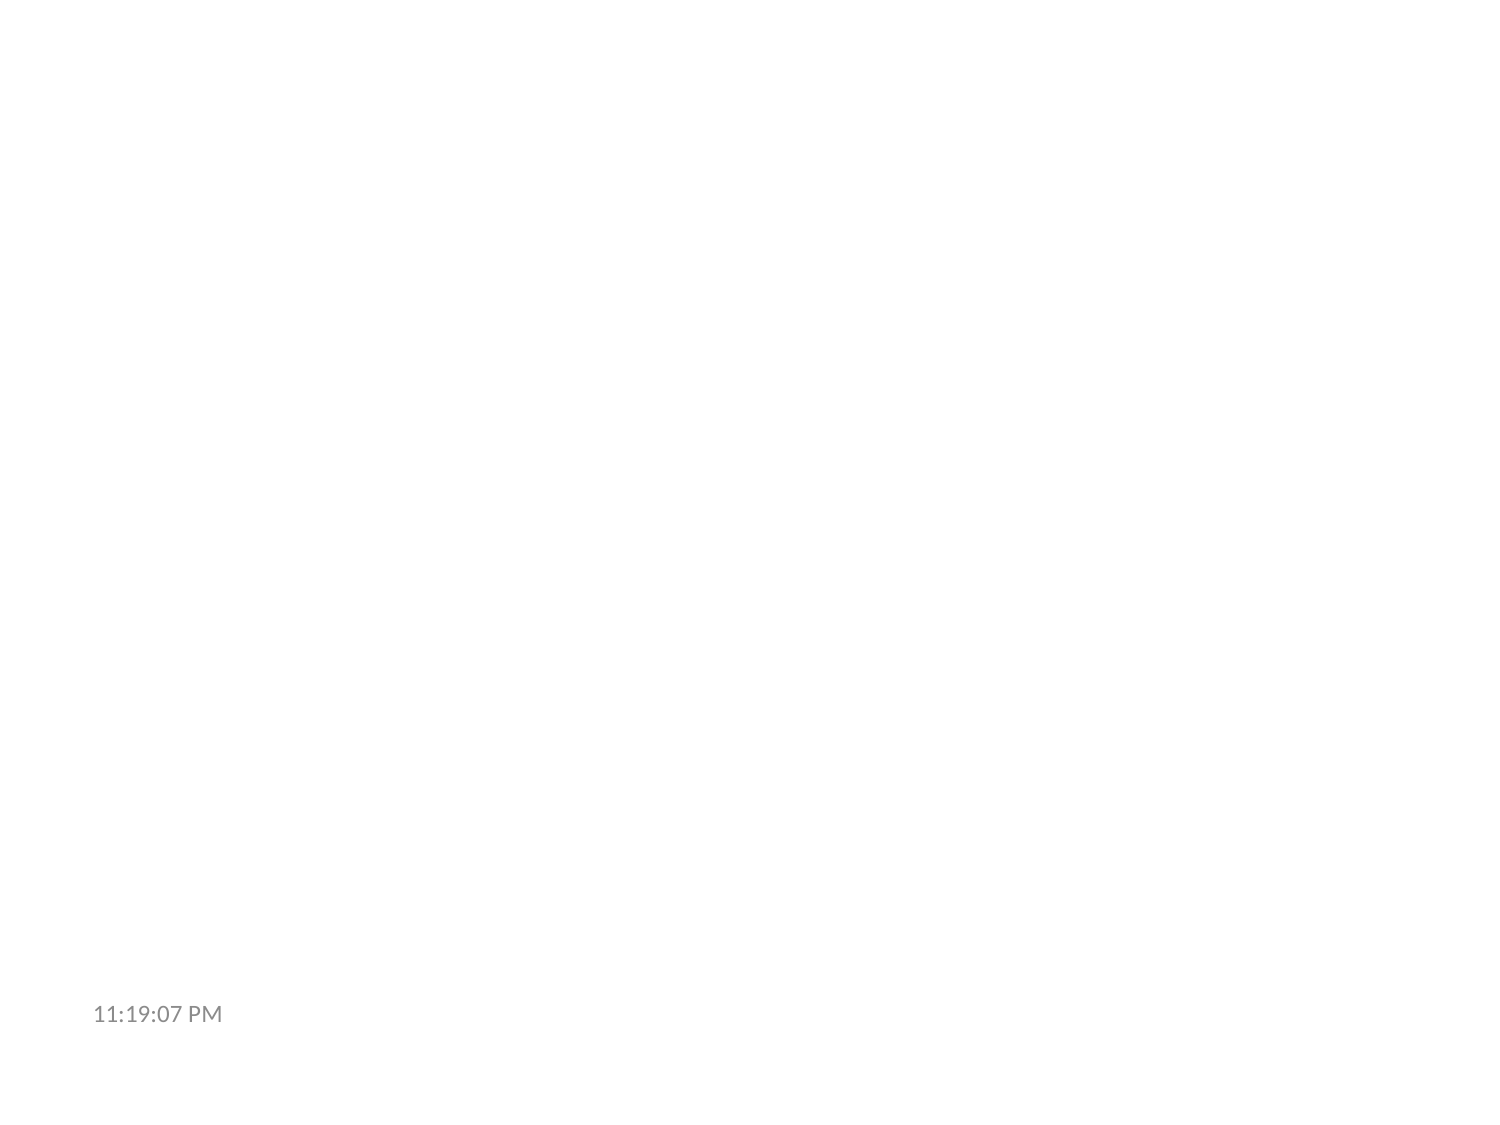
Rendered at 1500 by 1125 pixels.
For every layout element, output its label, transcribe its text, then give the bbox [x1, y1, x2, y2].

text_box 3:35:09 PM [77, 982, 428, 1043]
